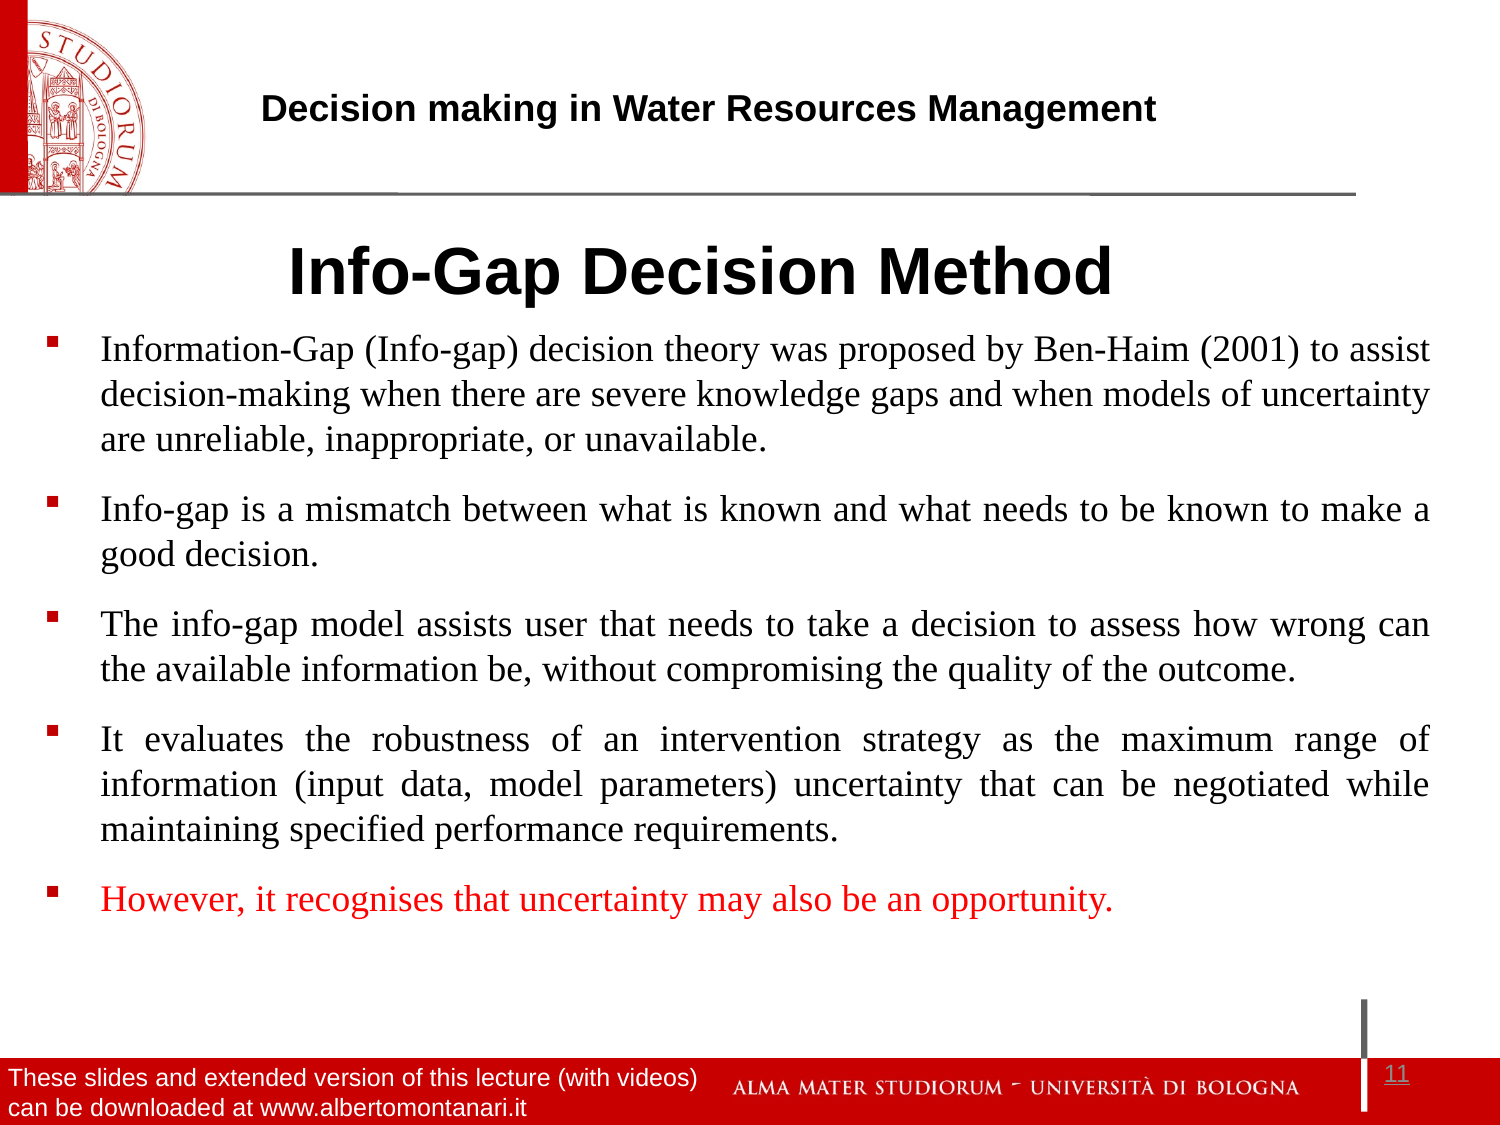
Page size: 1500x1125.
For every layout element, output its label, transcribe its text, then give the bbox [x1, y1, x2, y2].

picture [0, 1058, 1500, 1125]
text_box Info-Gap Decision Method [105, 220, 1298, 316]
picture [28, 16, 151, 192]
list Information-Gap (Info-gap) decision theory was proposed by Ben-Haim (2001) to assist decision-making when there are severe knowledge gaps and when models of uncertainty are unreliable, inappropriate, or unavailable. Info-gap is a mismatch between what is known and what needs to be known to make a good decision. The info-gap model assists user that needs to take a decision to assess how wrong can the available information be, without compromising the quality of the outcome. It evaluates the robustness of an intervention strategy as the maximum range of information (input data, model parameters) uncertainty that can be negotiated while maintaining specified performance requirements. However, it recognises that uncertainty may also be an opportunity. [29, 316, 1447, 969]
slide_number 11 [1074, 1042, 1425, 1103]
